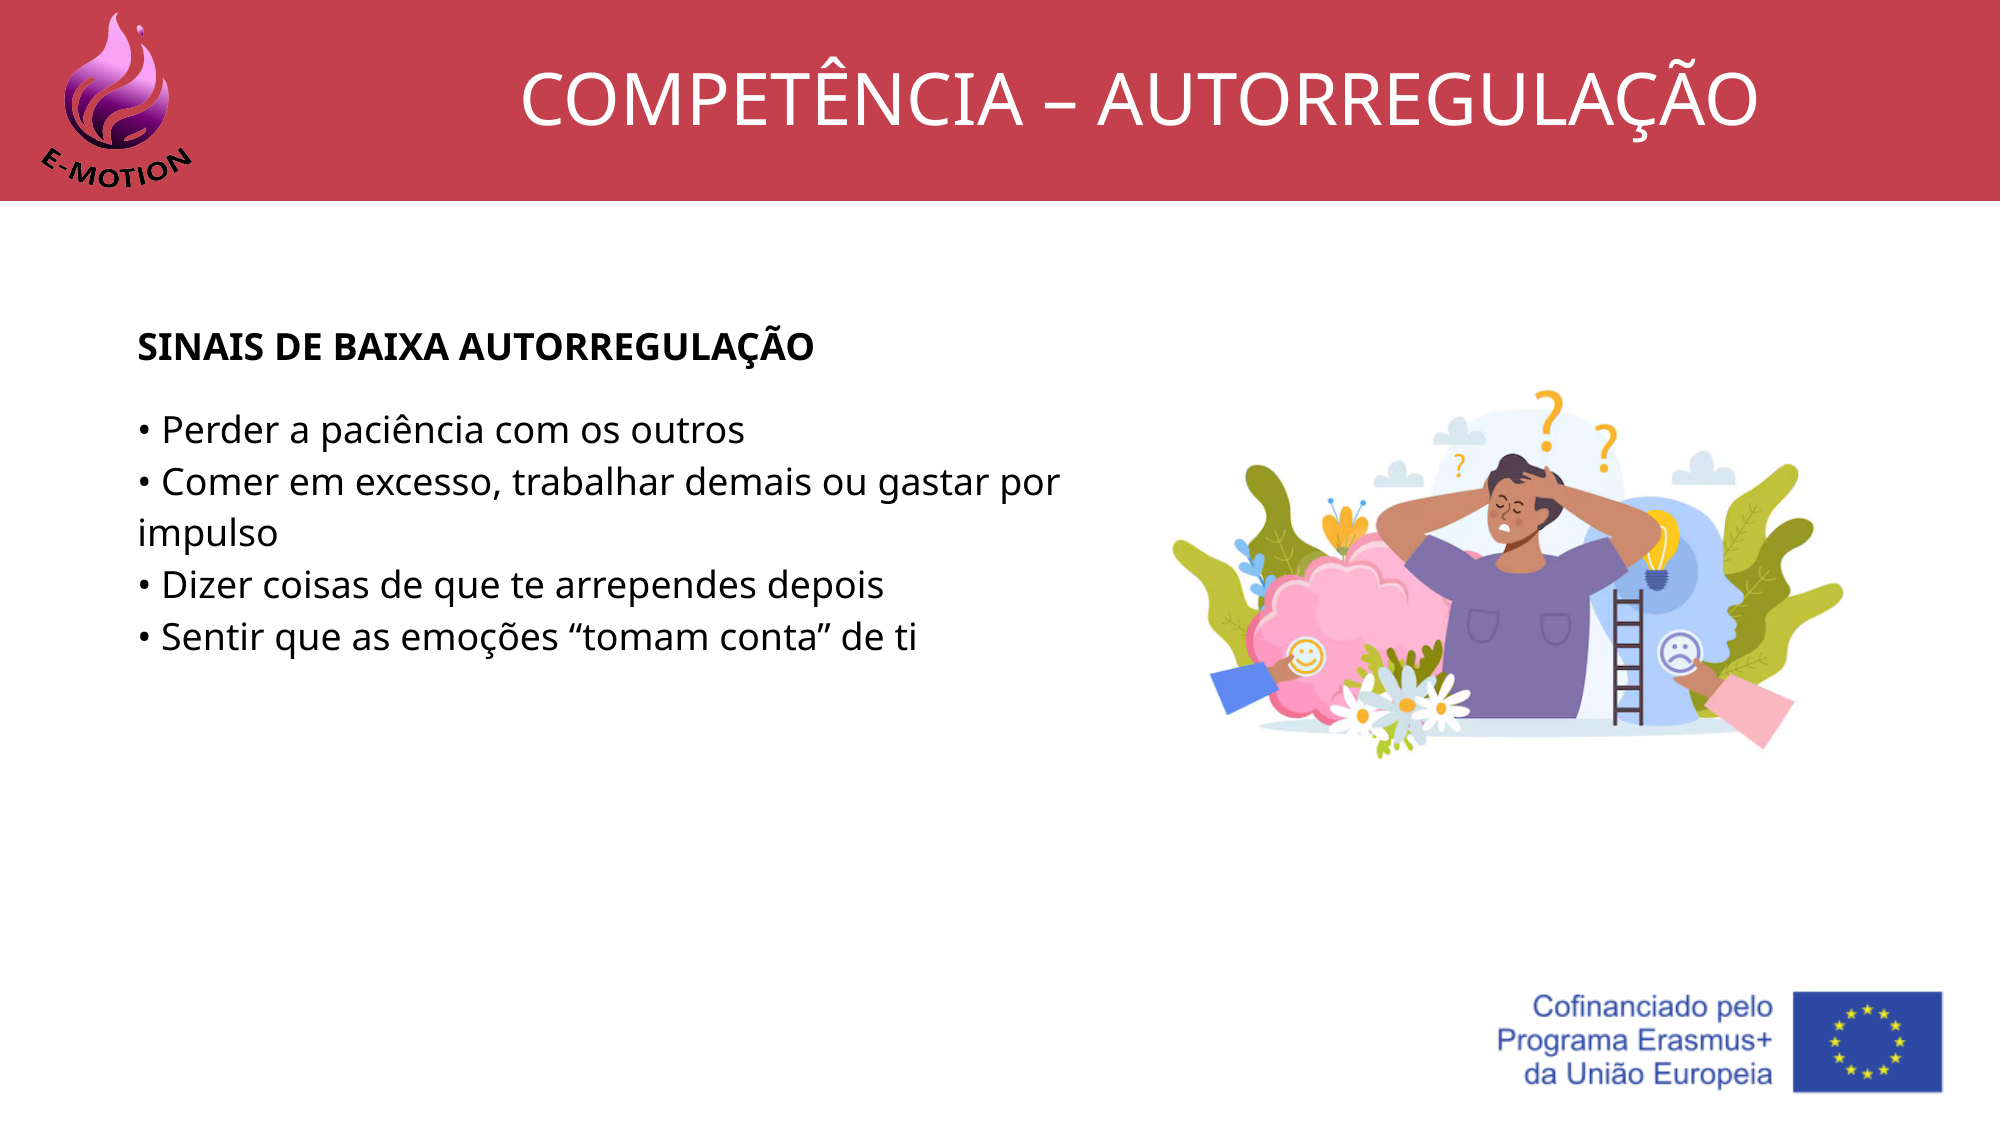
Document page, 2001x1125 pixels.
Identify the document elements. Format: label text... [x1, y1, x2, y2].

text_box SINAIS DE BAIXA AUTORREGULAÇÃO • Perder a paciência com os outros • Comer em excesso, trabalhar demais ou gastar por impulso • Dizer coisas de que te arrependes depois • Sentir que as emoções “tomam conta” de ti [122, 308, 1136, 742]
picture [0, 0, 253, 247]
text_box COMPETÊNCIA – AUTORREGULAÇÃO [289, 55, 1778, 207]
picture [1122, 314, 1894, 811]
picture [1396, 955, 2000, 1125]
